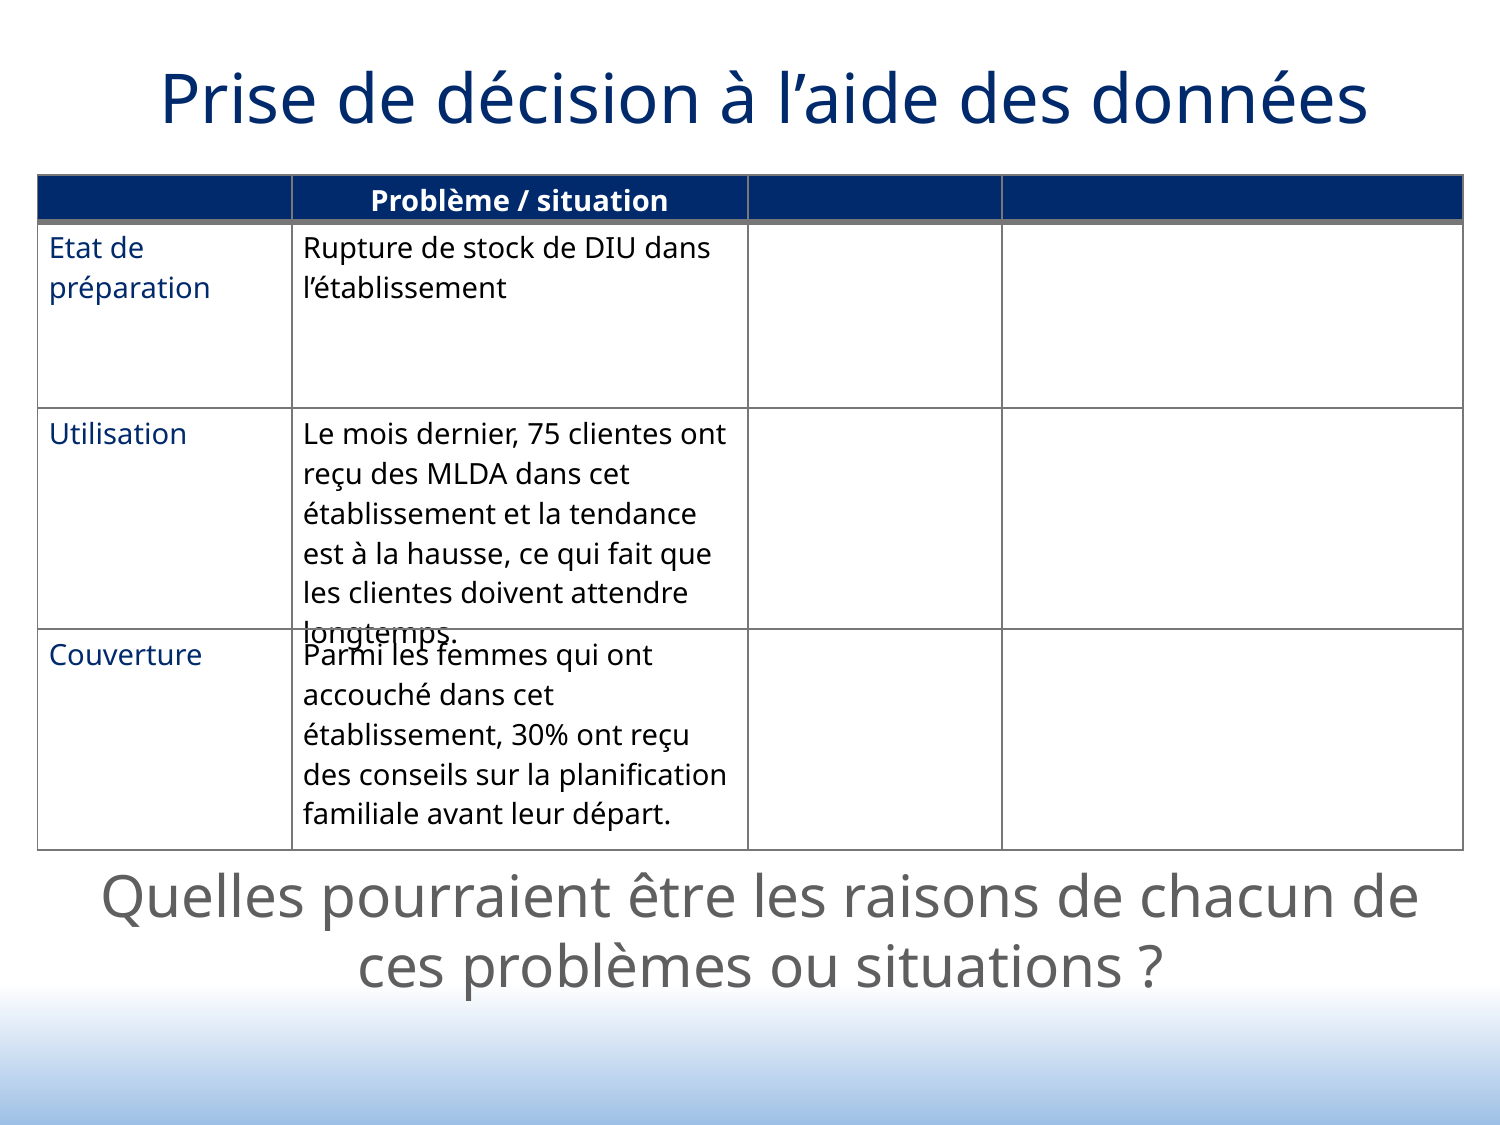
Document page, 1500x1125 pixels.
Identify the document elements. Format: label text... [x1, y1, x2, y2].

table_cell [749, 630, 1001, 849]
table_cell Le mois dernier, 75 clientes ont reçu des MLDA dans cet établissement et la tendance est à la hausse, ce qui fait que les clientes doivent attendre longtemps. [293, 409, 747, 628]
table_header [749, 192, 1001, 219]
text_box Quelles pourraient être les raisons de chacun de ces problèmes ou situations ? [57, 851, 1464, 1007]
table_cell Utilisation [38, 409, 291, 628]
table_cell [1003, 225, 1462, 407]
table_cell Parmi les femmes qui ont accouché dans cet établissement, 30% ont reçu des conseils sur la planification familiale avant leur départ. [293, 630, 747, 849]
table_cell [749, 409, 1001, 628]
table_cell Rupture de stock de DIU dans l’établissement [293, 225, 747, 407]
table_header [1003, 176, 1462, 219]
table_cell Etat de préparation [38, 225, 291, 407]
table_cell [749, 225, 1001, 407]
table_header Problème / situation [293, 192, 747, 219]
table_cell Couverture [38, 630, 291, 849]
title Prise de décision à l’aide des données [89, 3, 1440, 192]
table_cell [1003, 630, 1462, 849]
table_header [38, 176, 291, 219]
table_cell [1003, 409, 1462, 628]
